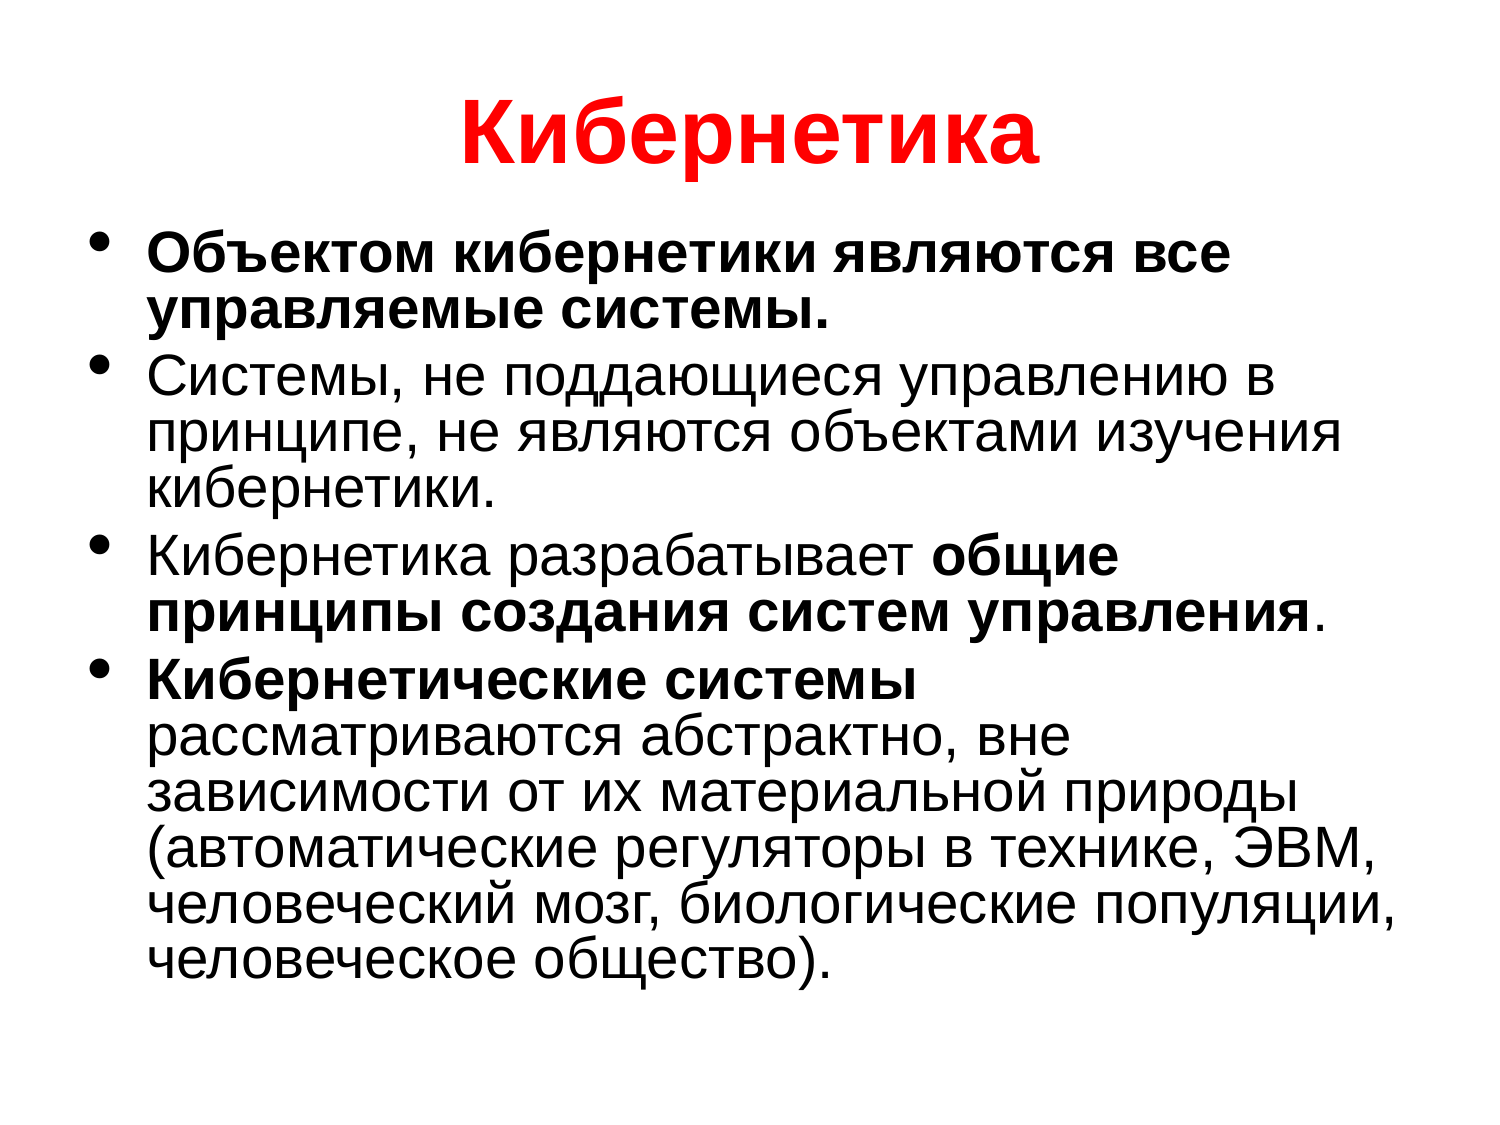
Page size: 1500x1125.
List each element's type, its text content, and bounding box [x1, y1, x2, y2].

text_box Кибернетика [75, 45, 1425, 208]
text_box Объектом кибернетики являются все управляемые системы. Системы, не поддающиеся управлению в принципе, не являются объектами изучения кибернетики. Кибернетика разрабатывает общие принципы создания систем управления. Кибернетические системы рассматриваются абстрактно, вне зависимости от их материальной природы (автоматические регуляторы в технике, ЭВМ, человеческий мозг, биологические популяции, человеческое общество). [75, 219, 1425, 1047]
